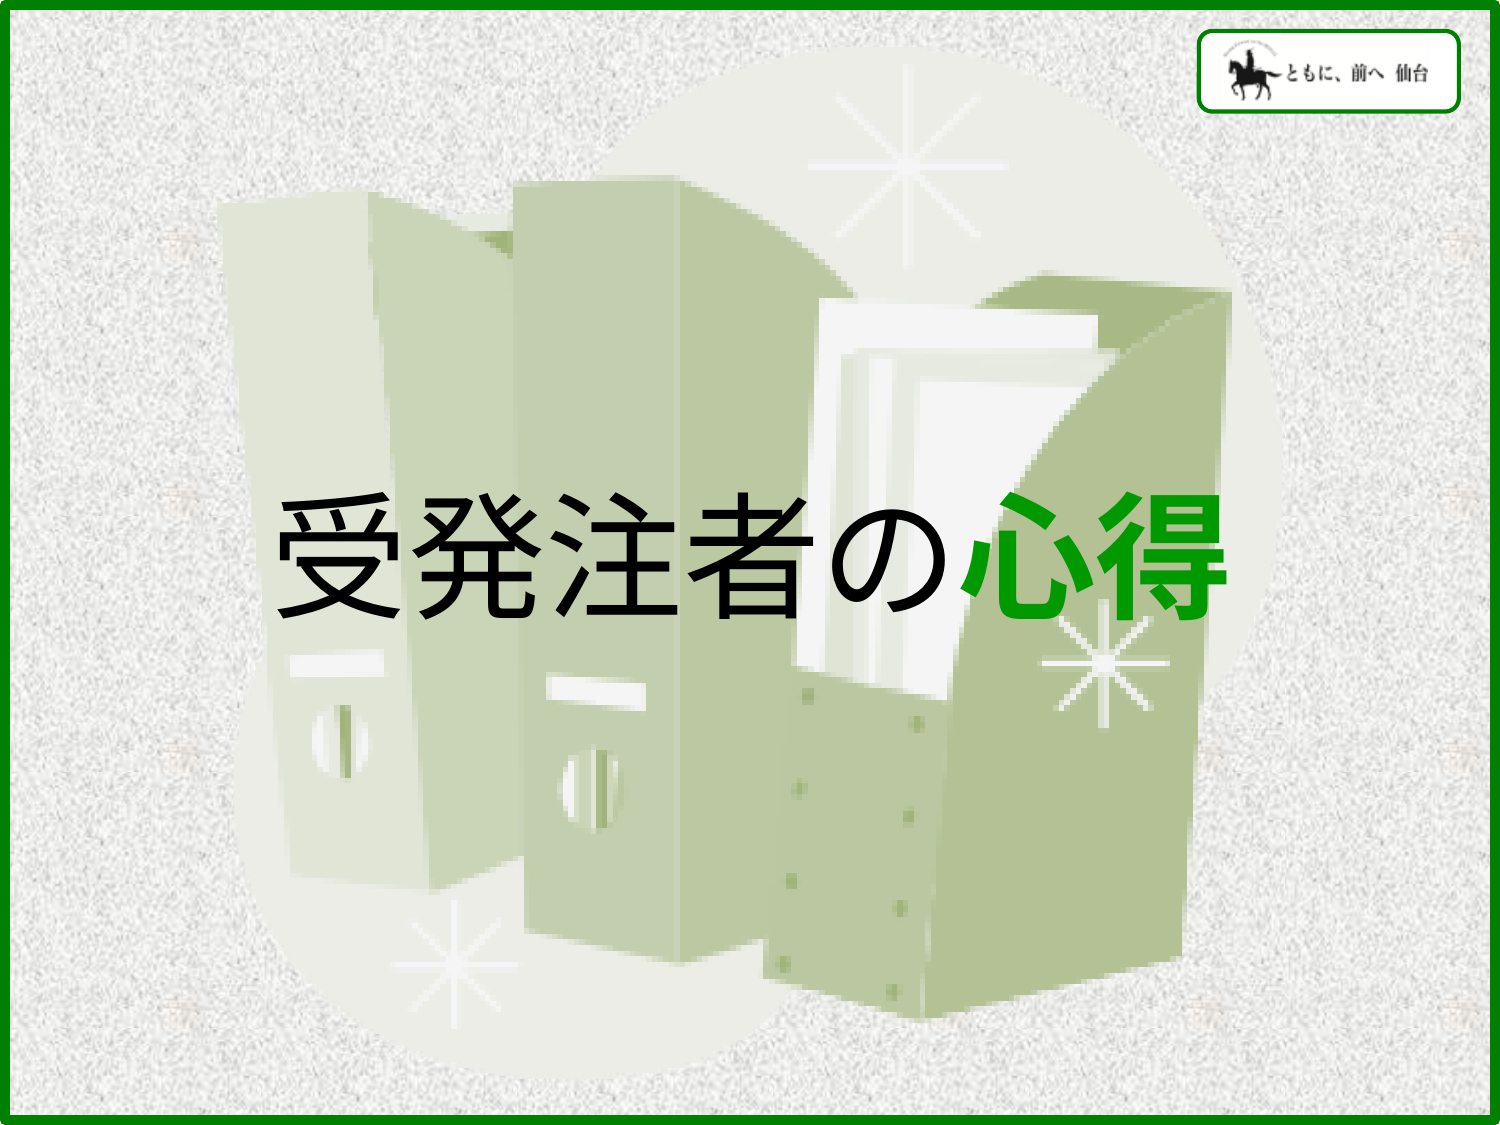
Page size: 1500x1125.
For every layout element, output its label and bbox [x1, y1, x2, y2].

text_box [3, 3, 1497, 1122]
picture [212, 42, 1288, 1085]
text_box [1198, 30, 1460, 112]
